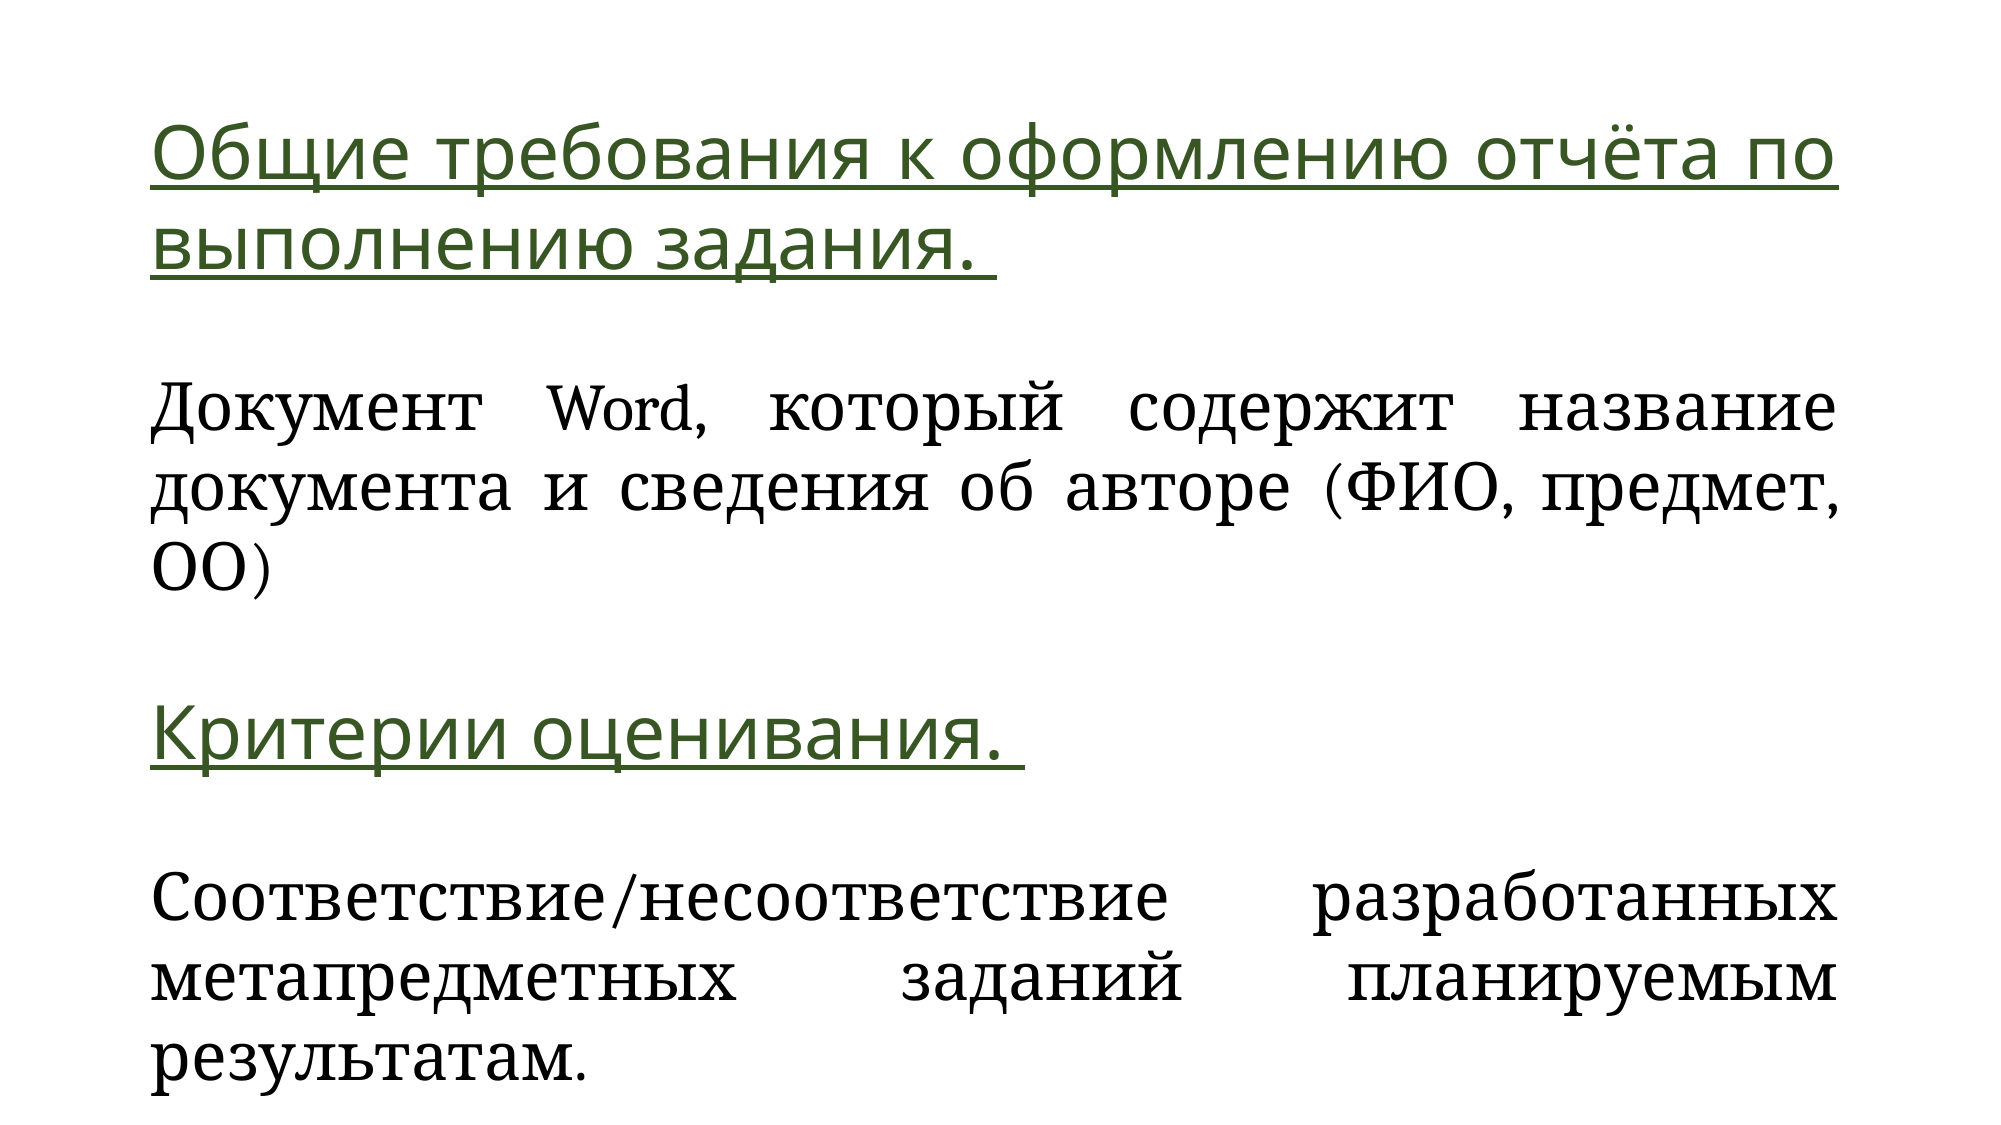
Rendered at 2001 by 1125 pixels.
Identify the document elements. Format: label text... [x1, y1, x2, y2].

text_box Общие требования к оформлению отчёта по выполнению задания. Документ Word, который содержит название документа и сведения об авторе (ФИО, предмет, ОО) Критерии оценивания. Соответствие/несоответствие разработанных метапредметных заданий планируемым результатам. [135, 96, 1854, 1125]
